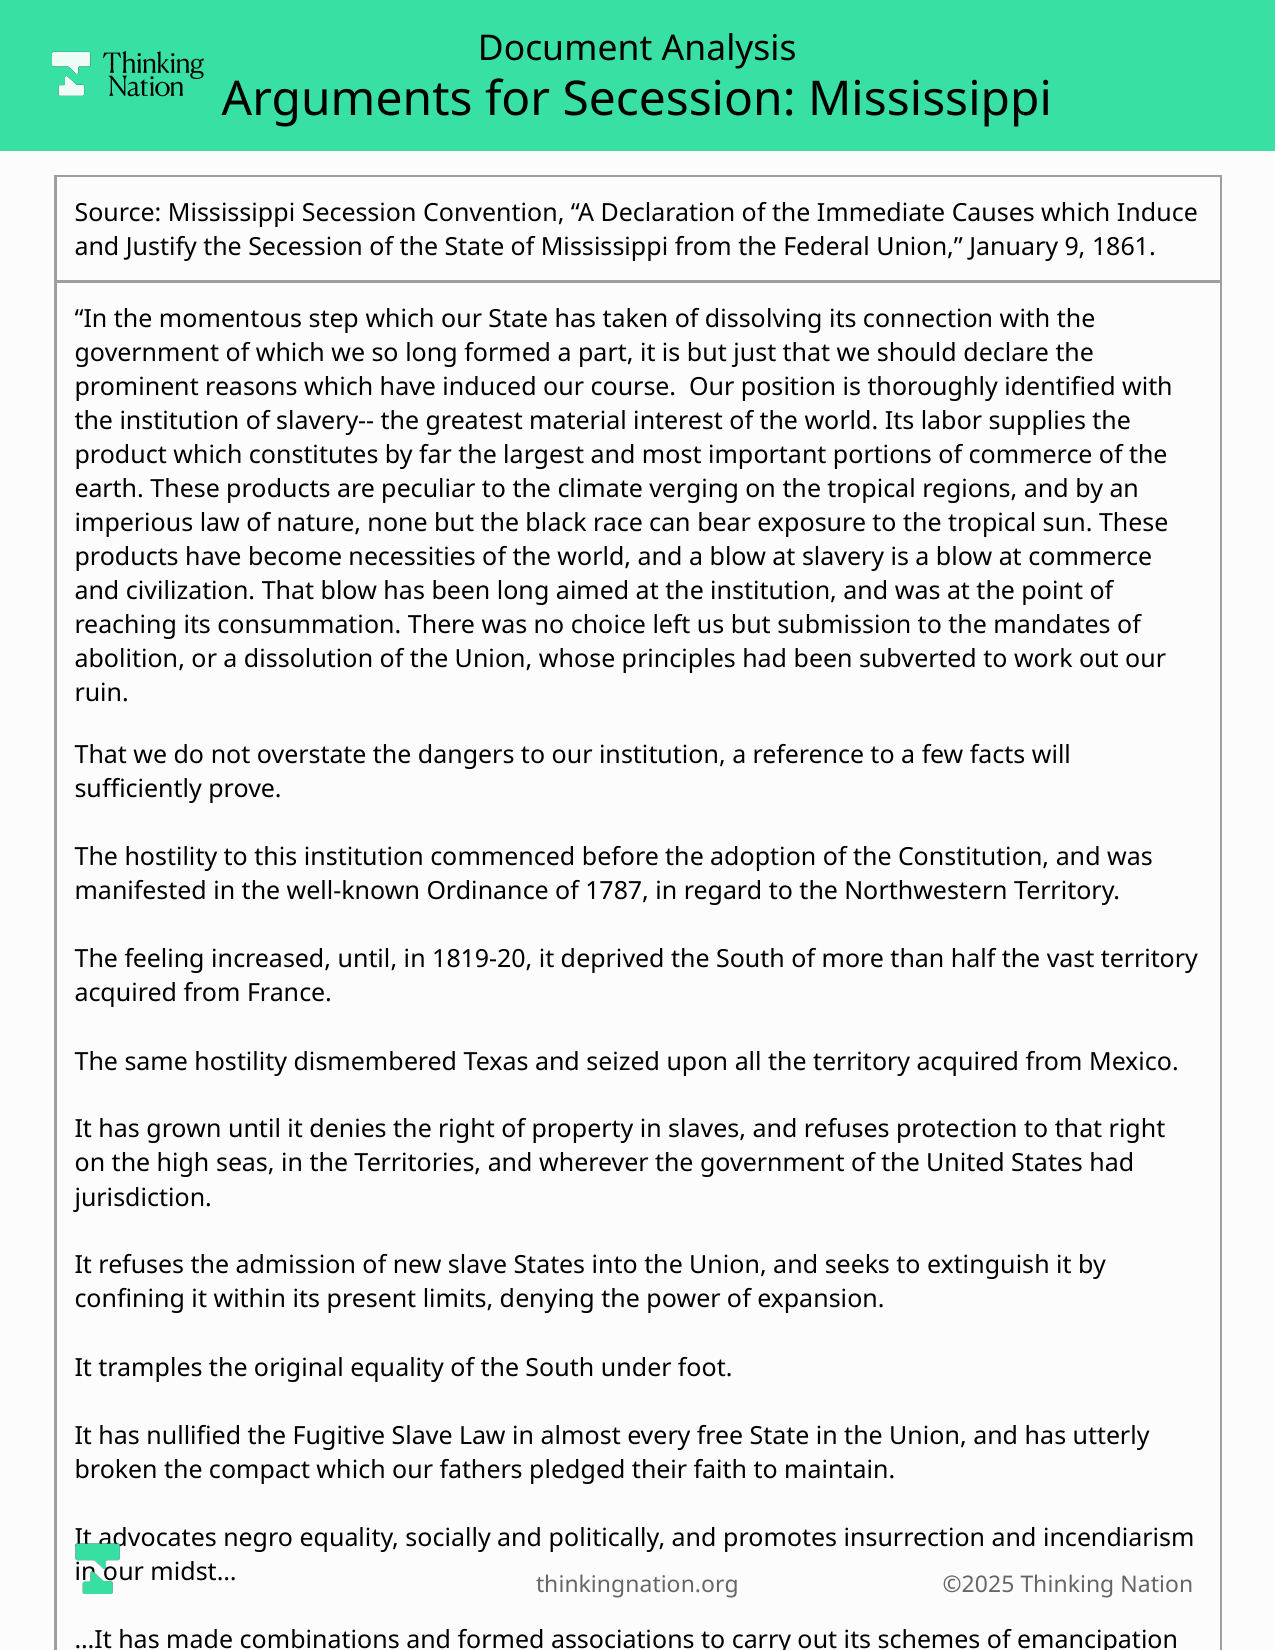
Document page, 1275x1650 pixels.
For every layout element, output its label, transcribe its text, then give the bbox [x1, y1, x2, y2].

table_header Source: Mississippi Secession Convention, “A Declaration of the Immediate Causes which Induce and Justify the Secession of the State of Mississippi from the Federal Union,” January 9, 1861. [57, 177, 1220, 280]
text_box ©2025 Thinking Nation [907, 1553, 1210, 1605]
picture [35, 37, 210, 110]
text_box thinkingnation.org [486, 1553, 789, 1605]
picture [62, 1533, 133, 1604]
text_box Document Analysis Arguments for Secession: Mississippi [0, 0, 1275, 151]
table_cell “In the momentous step which our State has taken of dissolving its connection with the government of which we so long formed a part, it is but just that we should declare the prominent reasons which have induced our course. Our position is thoroughly identified with the institution of slavery-- the greatest material interest of the world. Its labor supplies the product which constitutes by far the largest and most important portions of commerce of the earth. These products are peculiar to the climate verging on the tropical regions, and by an imperious law of nature, none but the black race can bear exposure to the tropical sun. These products have become necessities of the world, and a blow at slavery is a blow at commerce and civilization. That blow has been long aimed at the institution, and was at the point of reaching its consummation. There was no choice left us but submission to the mandates of abolition, or a dissolution of the Union, whose principles had been subverted to work out our ruin. That we do not overstate the dangers to our institution, a reference to a few facts will sufficiently prove. The hostility to this institution commenced before the adoption of the Constitution, and was manifested in the well-known Ordinance of 1787, in regard to the Northwestern Territory. The feeling increased, until, in 1819-20, it deprived the South of more than half the vast territory acquired from France. The same hostility dismembered Texas and seized upon all the territory acquired from Mexico. It has grown until it denies the right of property in slaves, and refuses protection to that right on the high seas, in the Territories, and wherever the government of the United States had jurisdiction. It refuses the admission of new slave States into the Union, and seeks to extinguish it by confining it within its present limits, denying the power of expansion. It tramples the original equality of the South under foot. It has nullified the Fugitive Slave Law in almost every free State in the Union, and has utterly broken the compact which our fathers pledged their faith to maintain. It advocates negro equality, socially and politically, and promotes insurrection and incendiarism in our midst… …It has made combinations and formed associations to carry out its schemes of emancipation in the States and wherever else slavery exists…” [57, 283, 1220, 1650]
